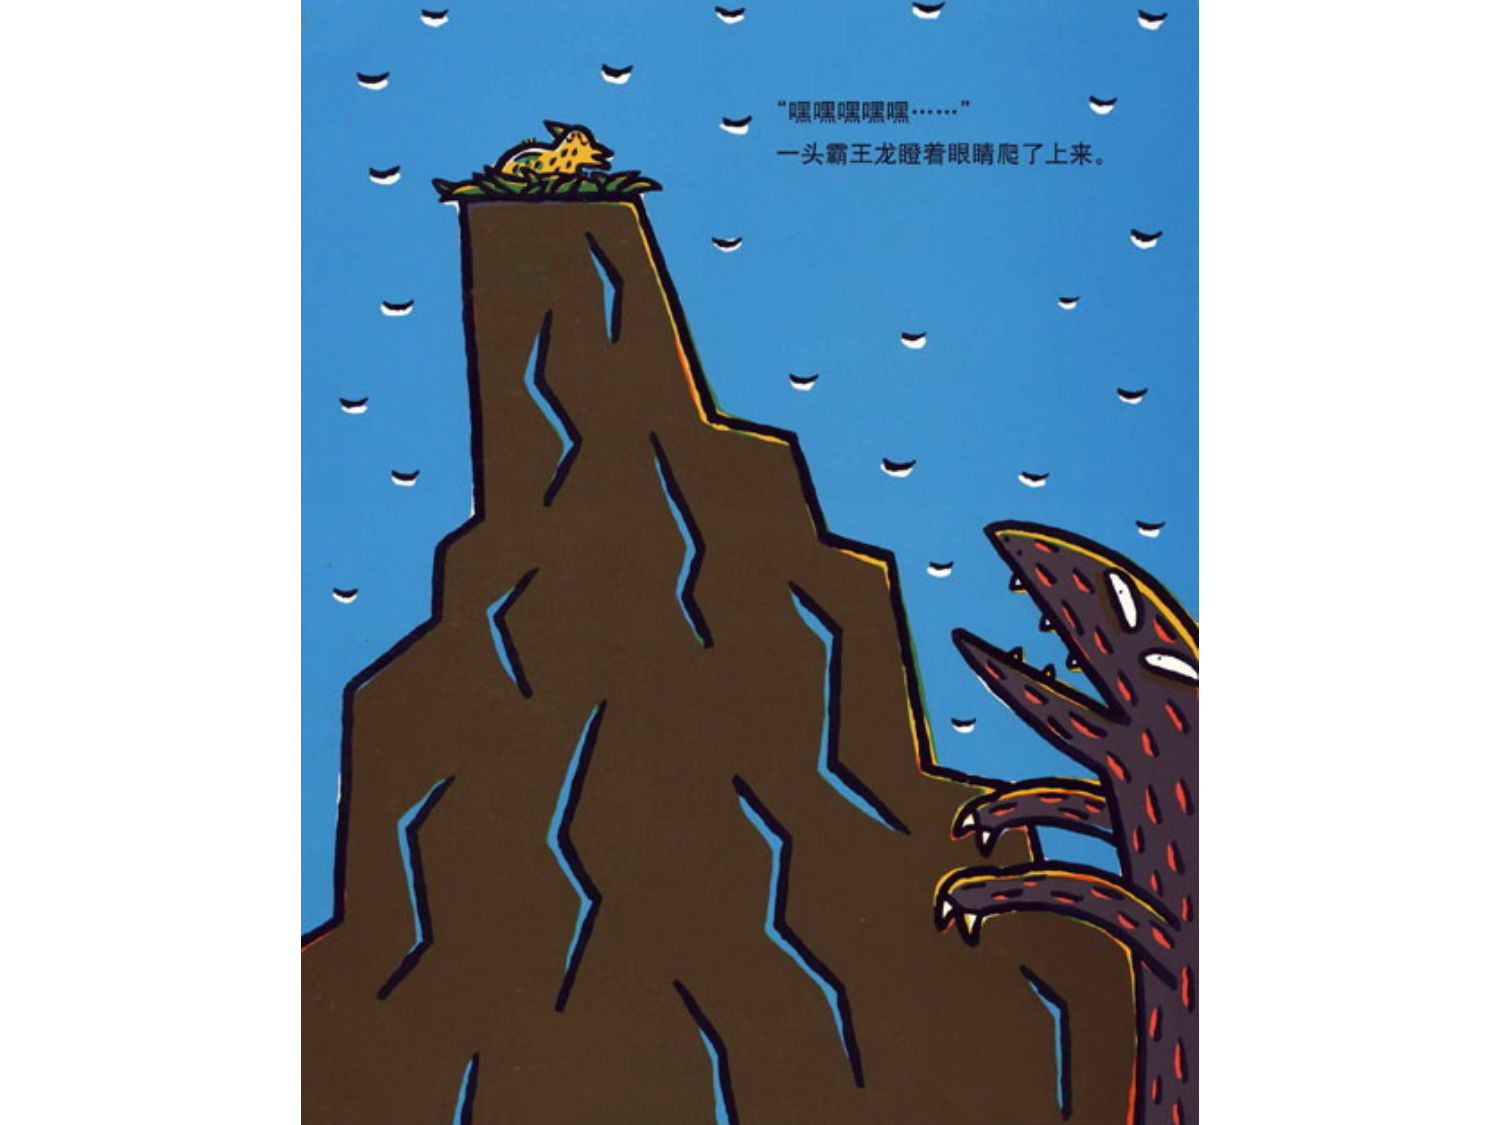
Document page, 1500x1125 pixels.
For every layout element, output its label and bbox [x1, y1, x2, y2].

picture [300, 0, 1200, 1125]
